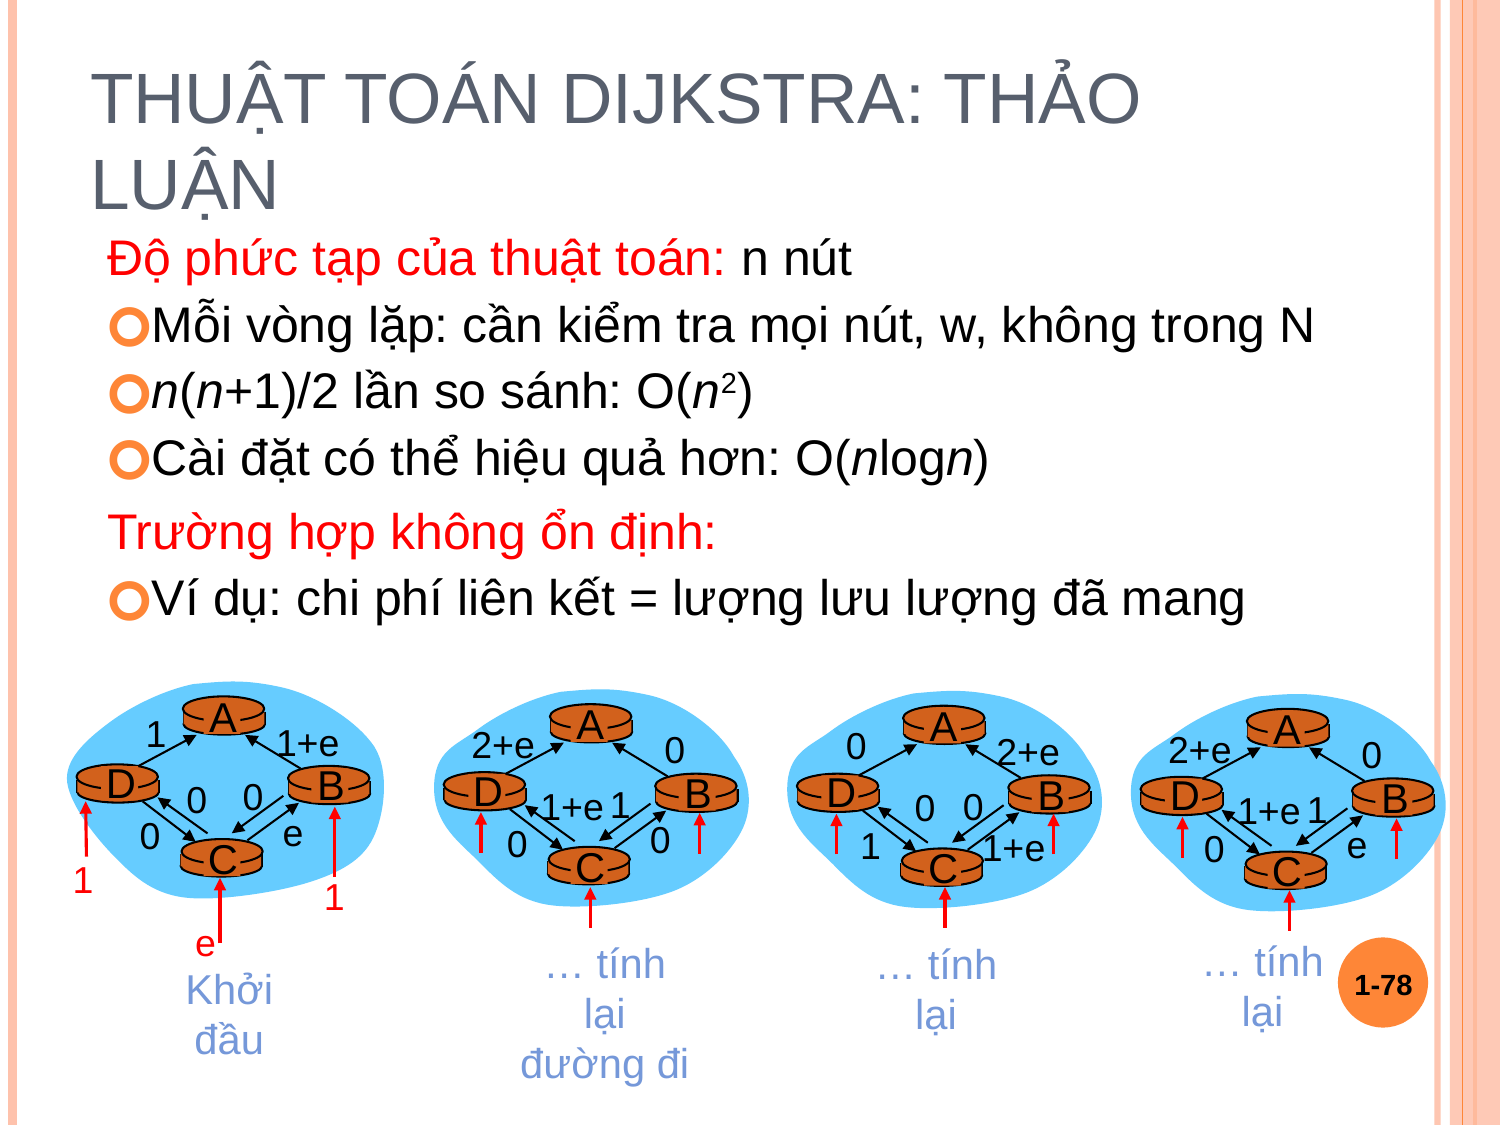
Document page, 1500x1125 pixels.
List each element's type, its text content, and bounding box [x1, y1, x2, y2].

title Thuật toán Dijkstra: thảo luận [75, 45, 1300, 233]
list Độ phức tạp của thuật toán: n nút Mỗi vòng lặp: cần kiểm tra mọi nút, w, không trong N n(n+1)/2 lần so sánh: O(n2) Cài đặt có thể hiệu quả hơn: O(nlogn) Trường hợp không ổn định: Ví dụ: chi phí liên kết = lượng lưu lượng đã mang [92, 224, 1405, 660]
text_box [57, 679, 1451, 1045]
